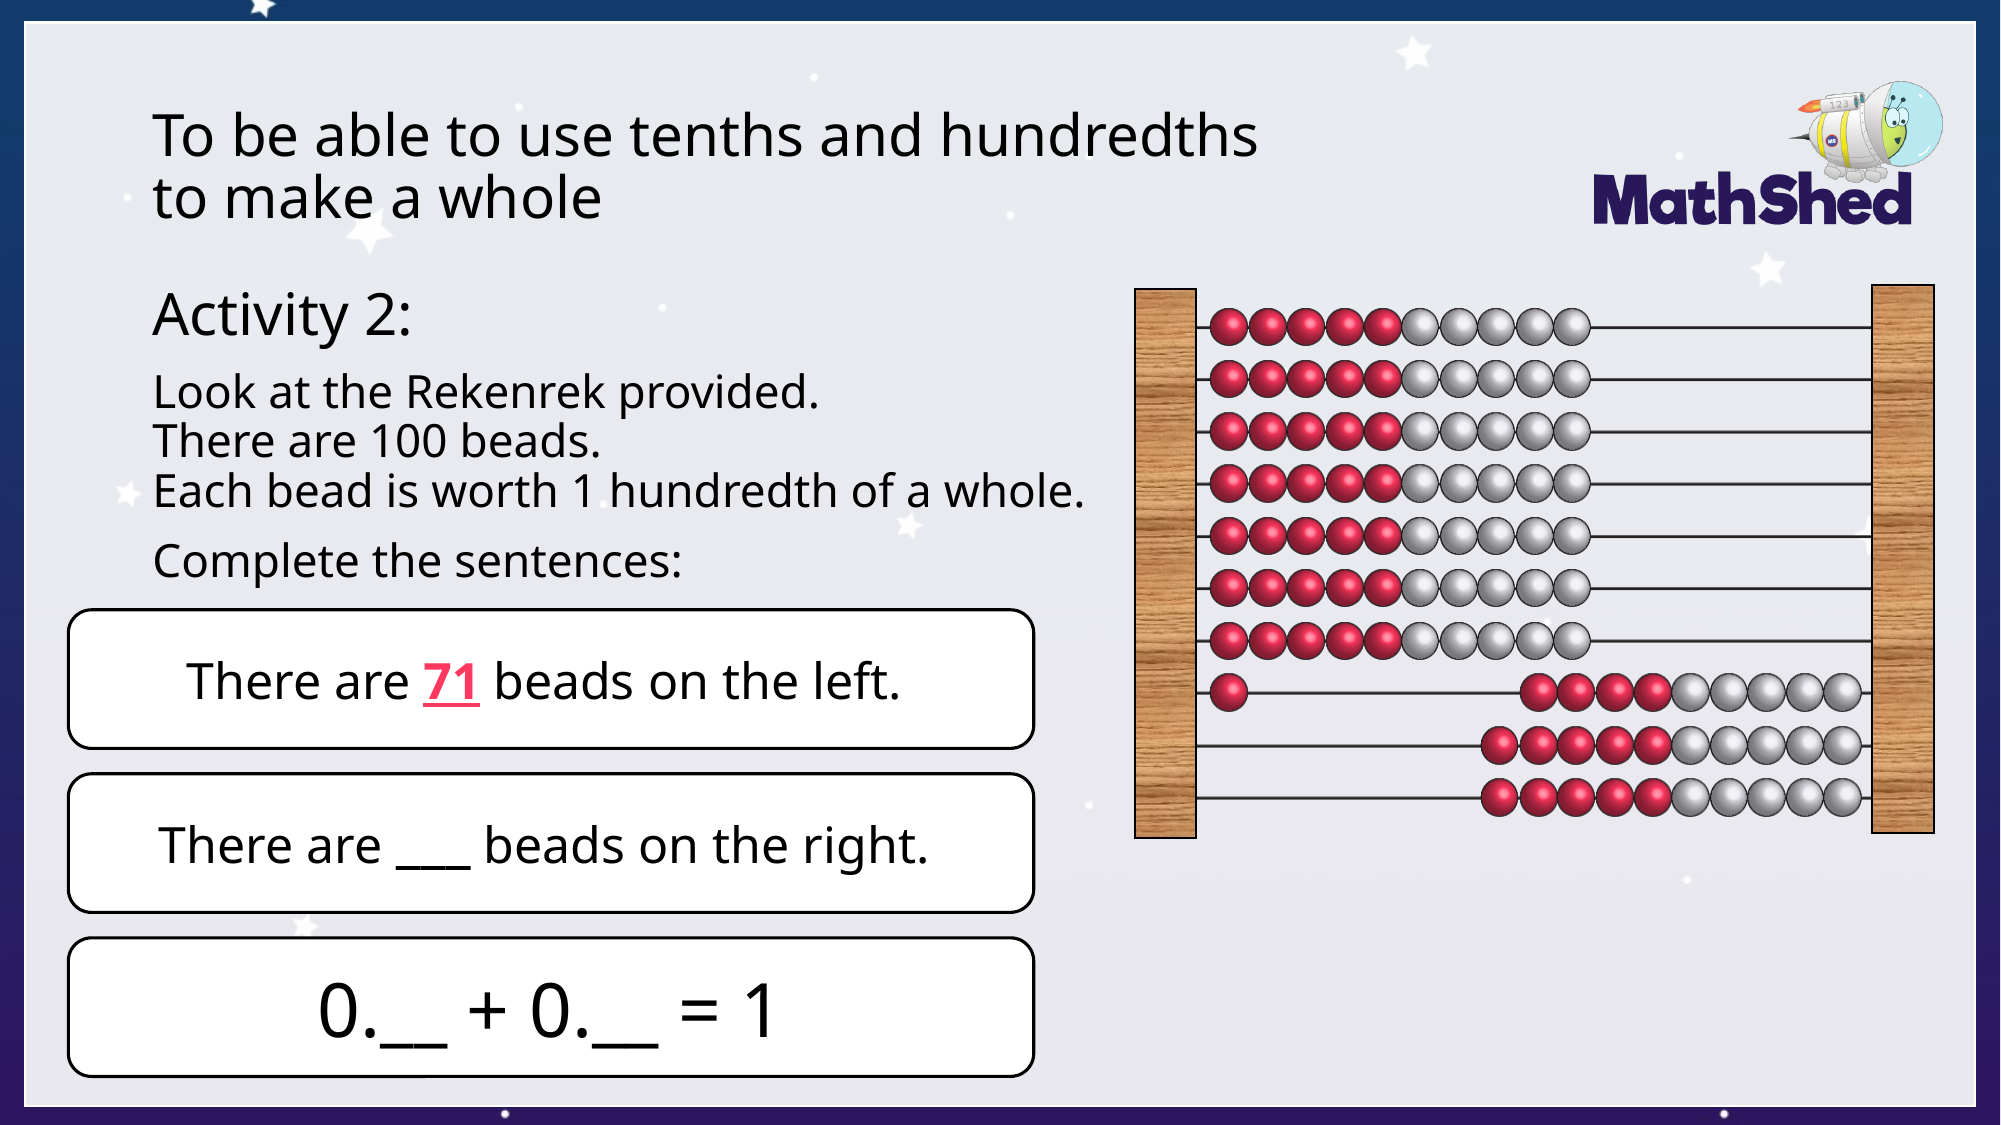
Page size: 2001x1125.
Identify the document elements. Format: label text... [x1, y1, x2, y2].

text_box There are ___ beads on the right. [67, 772, 1035, 914]
text_box 0.__ + 0.__ = 1 [67, 936, 1035, 1078]
title To be able to use tenths and hundredths to make a whole [137, 59, 1578, 278]
picture [0, 0, 2001, 1125]
list Activity 2: Look at the Rekenrek provided. There are 100 beads. Each bead is worth 1 hundredth of a whole. Complete the sentences: [137, 277, 1103, 992]
text_box There are 71 beads on the left. [67, 608, 1035, 750]
